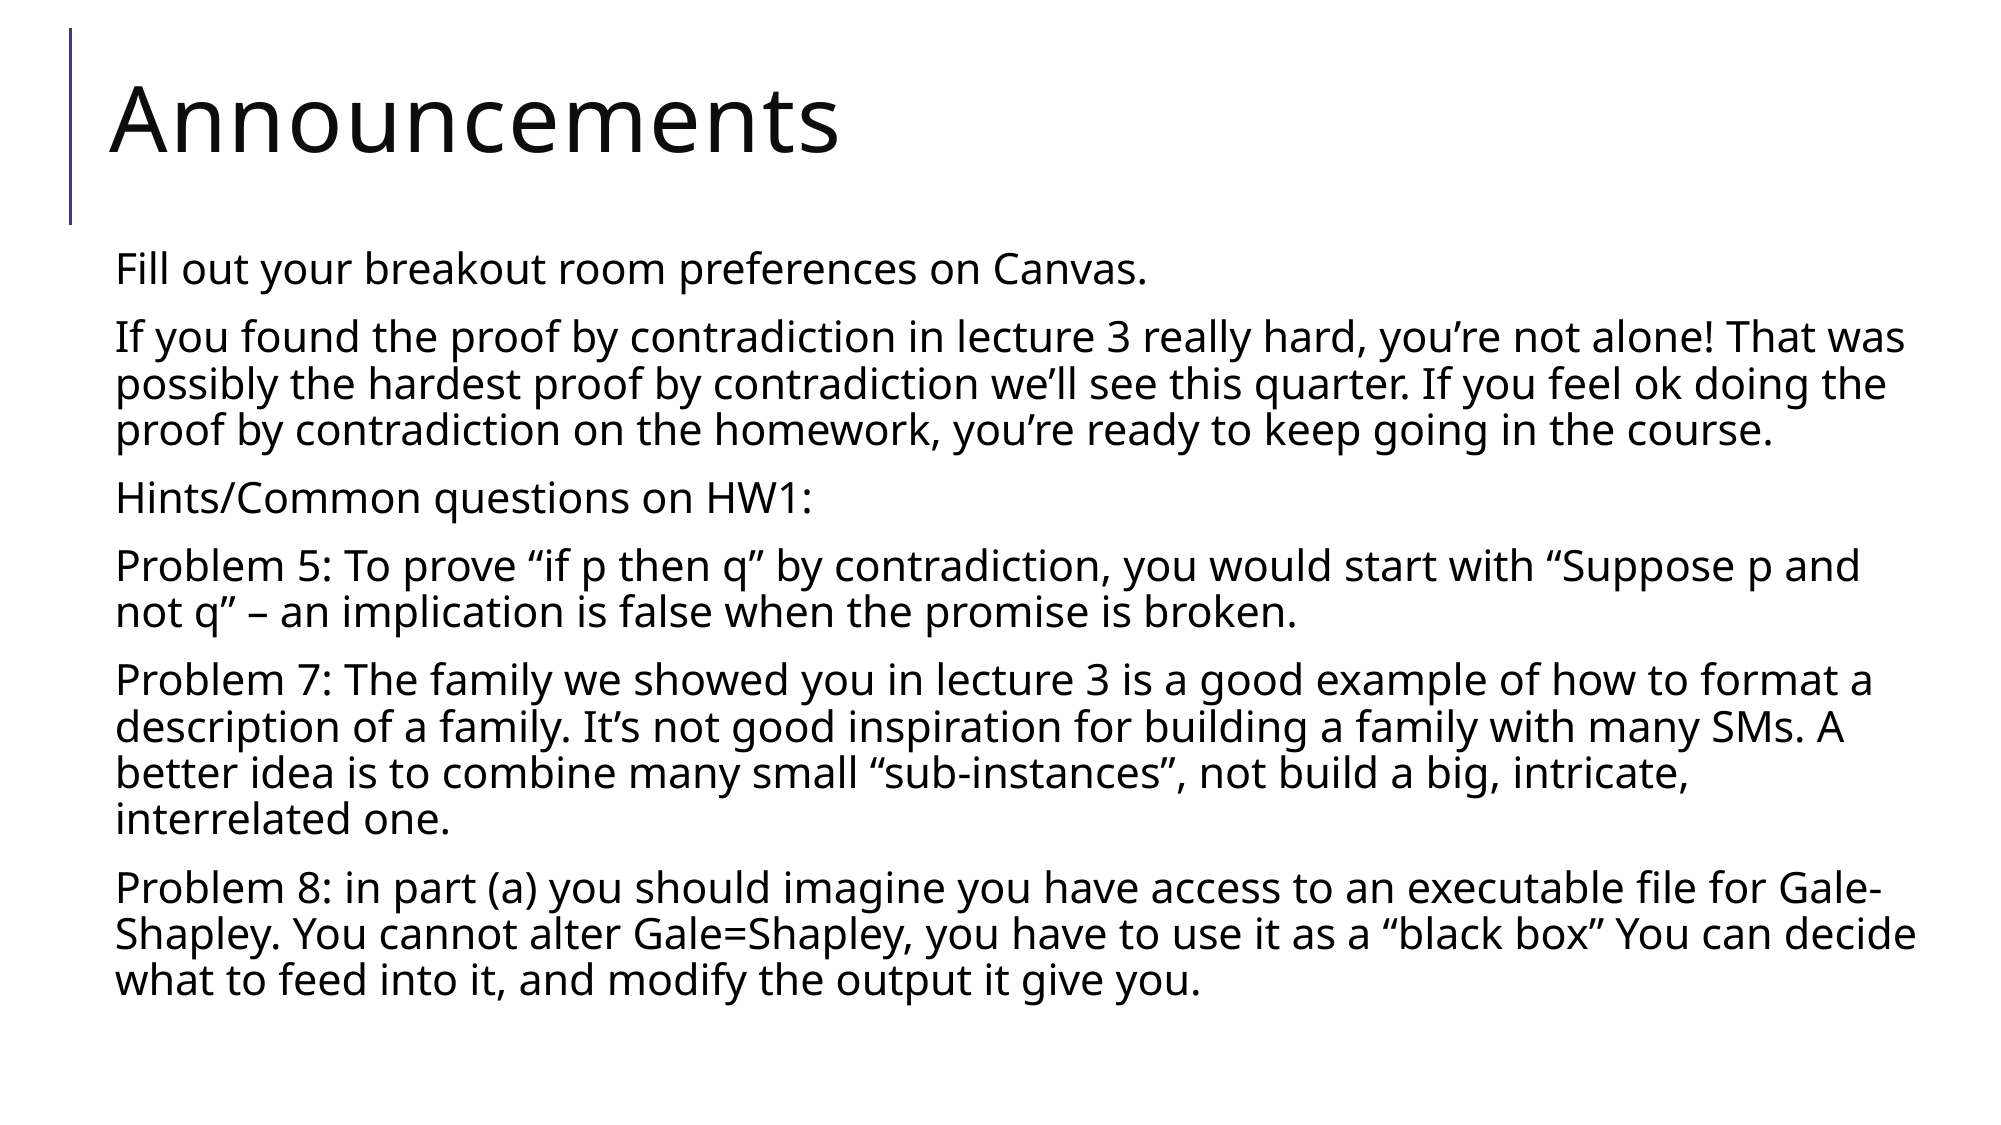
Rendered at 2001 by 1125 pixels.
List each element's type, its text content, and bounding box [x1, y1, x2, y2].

title Announcements [94, 43, 1930, 210]
list Fill out your breakout room preferences on Canvas. If you found the proof by contradiction in lecture 3 really hard, you’re not alone! That was possibly the hardest proof by contradiction we’ll see this quarter. If you feel ok doing the proof by contradiction on the homework, you’re ready to keep going in the course. Hints/Common questions on HW1: Problem 5: To prove “if p then q” by contradiction, you would start with “Suppose p and not q” – an implication is false when the promise is broken. Problem 7: The family we showed you in lecture 3 is a good example of how to format a description of a family. It’s not good inspiration for building a family with many SMs. A better idea is to combine many small “sub-instances”, not build a big, intricate, interrelated one. Problem 8: in part (a) you should imagine you have access to an executable file for Gale-Shapley. You cannot alter Gale=Shapley, you have to use it as a “black box” You can decide what to feed into it, and modify the output it give you. [94, 240, 1930, 1035]
